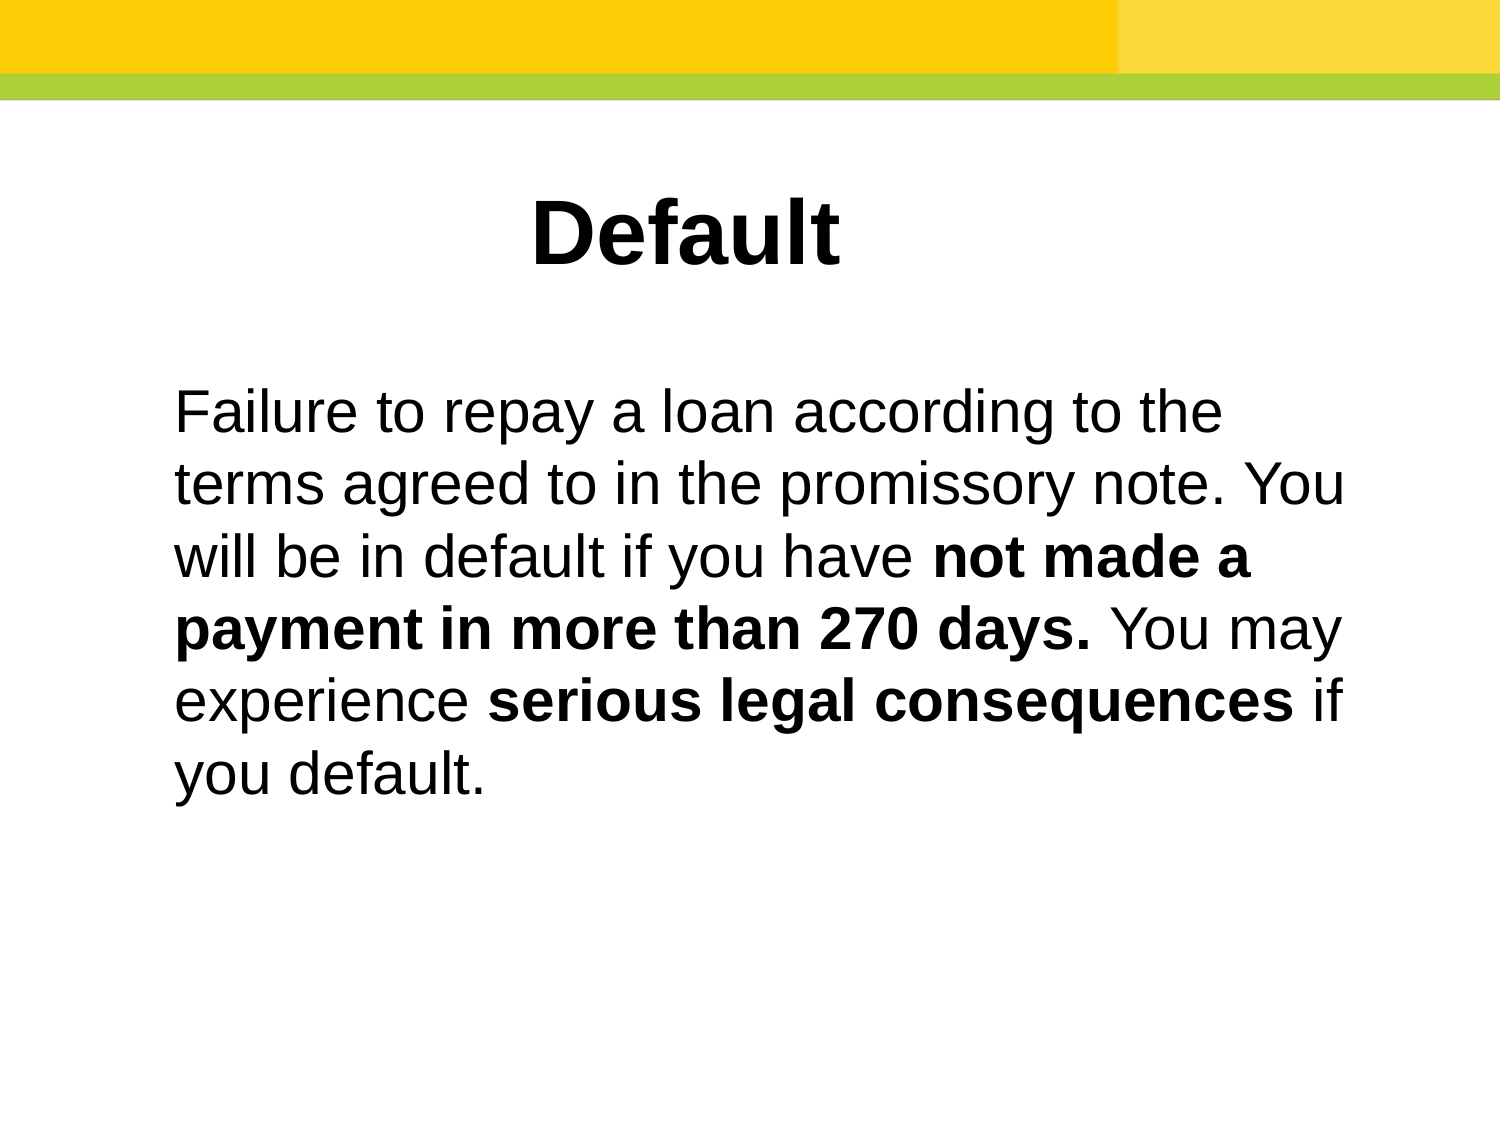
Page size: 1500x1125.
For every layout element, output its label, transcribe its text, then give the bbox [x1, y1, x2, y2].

picture [0, 0, 1500, 1125]
text_box Failure to repay a loan according to the terms agreed to in the promissory note. You will be in default if you have not made a payment in more than 270 days. You may experience serious legal consequences if you default. [159, 364, 1395, 932]
text_box Default [81, 165, 1290, 291]
